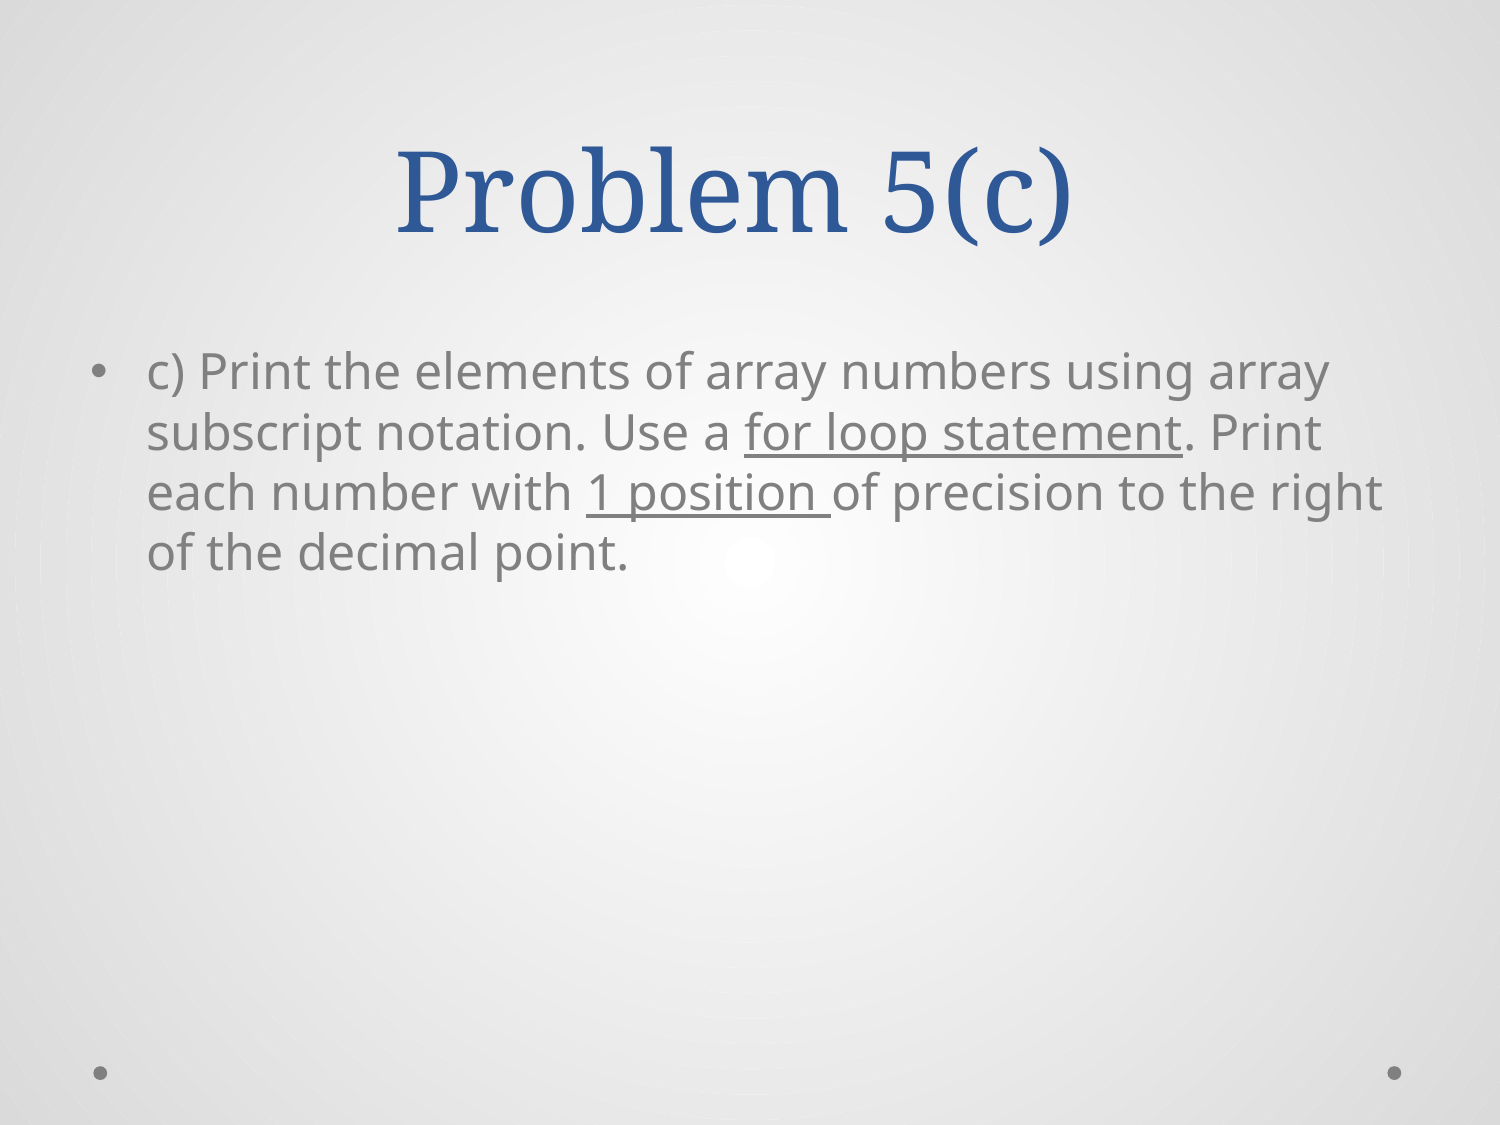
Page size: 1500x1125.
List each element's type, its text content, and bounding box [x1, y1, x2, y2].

list c) Print the elements of array numbers using array subscript notation. Use a for loop statement. Print each number with 1 position of precision to the right of the decimal point. [75, 262, 1425, 1005]
title Problem 5(c) [75, 0, 1425, 262]
